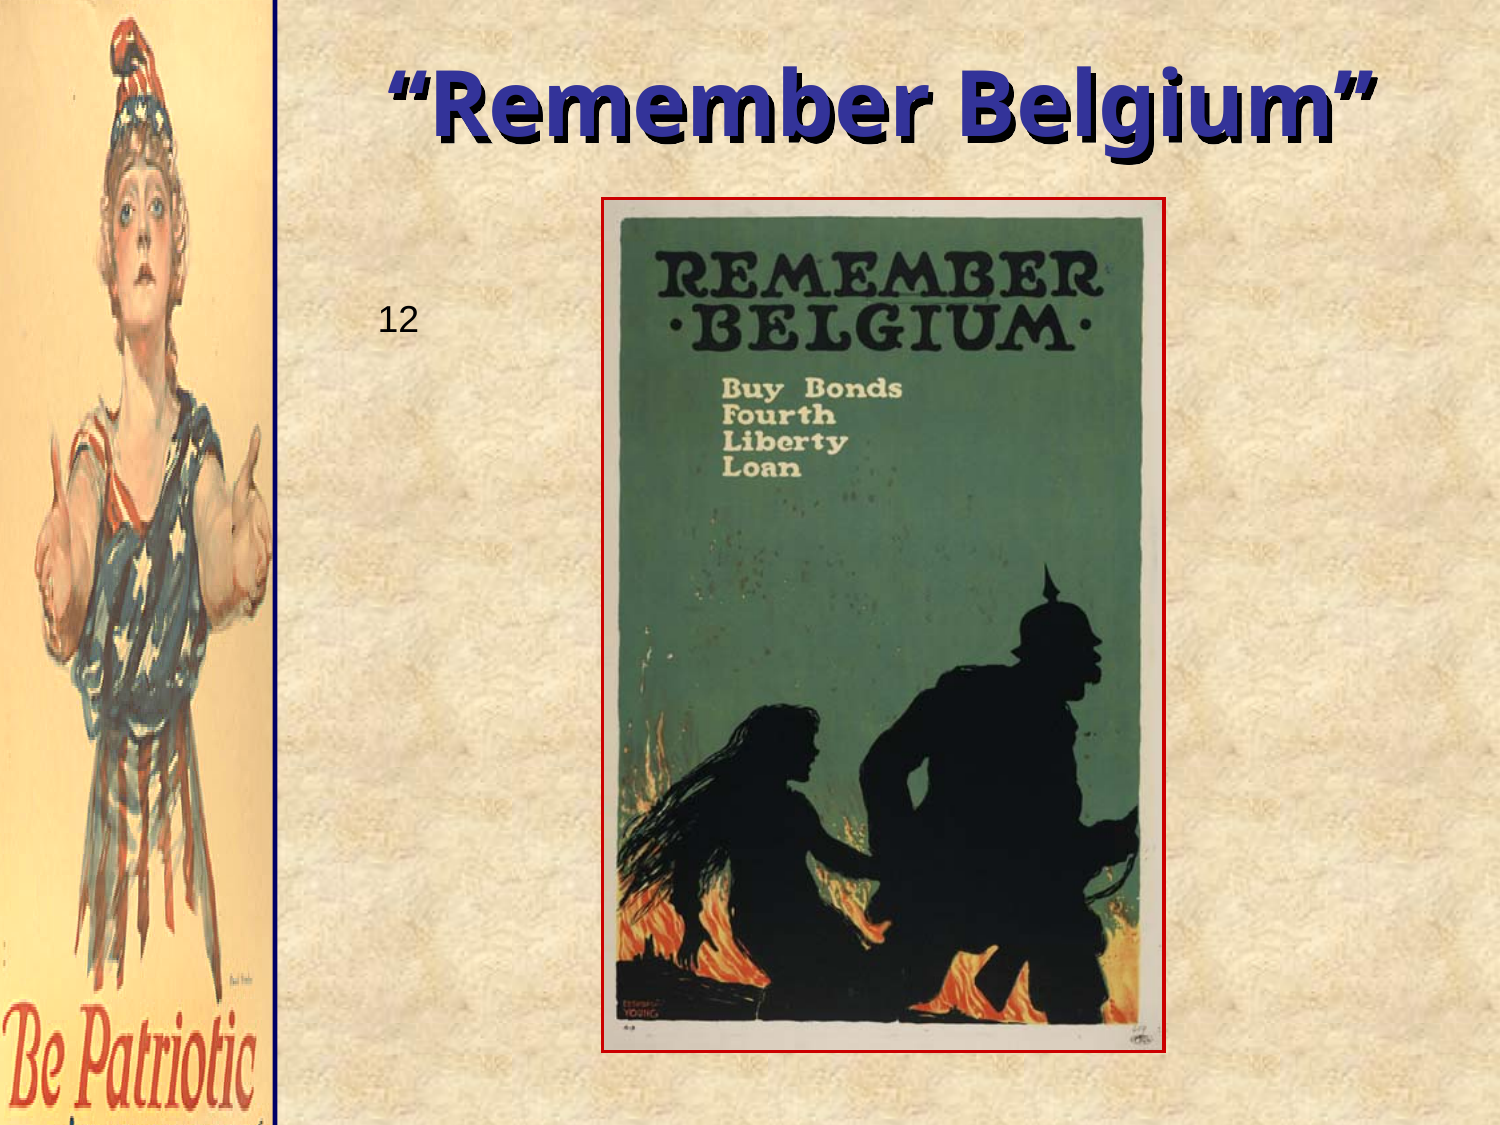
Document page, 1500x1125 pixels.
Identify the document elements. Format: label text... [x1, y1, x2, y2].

title “Remember Belgium” [300, 37, 1463, 188]
picture [0, 0, 272, 1125]
picture [278, 0, 1500, 1125]
text_box 12 [363, 287, 435, 348]
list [603, 199, 1163, 1051]
